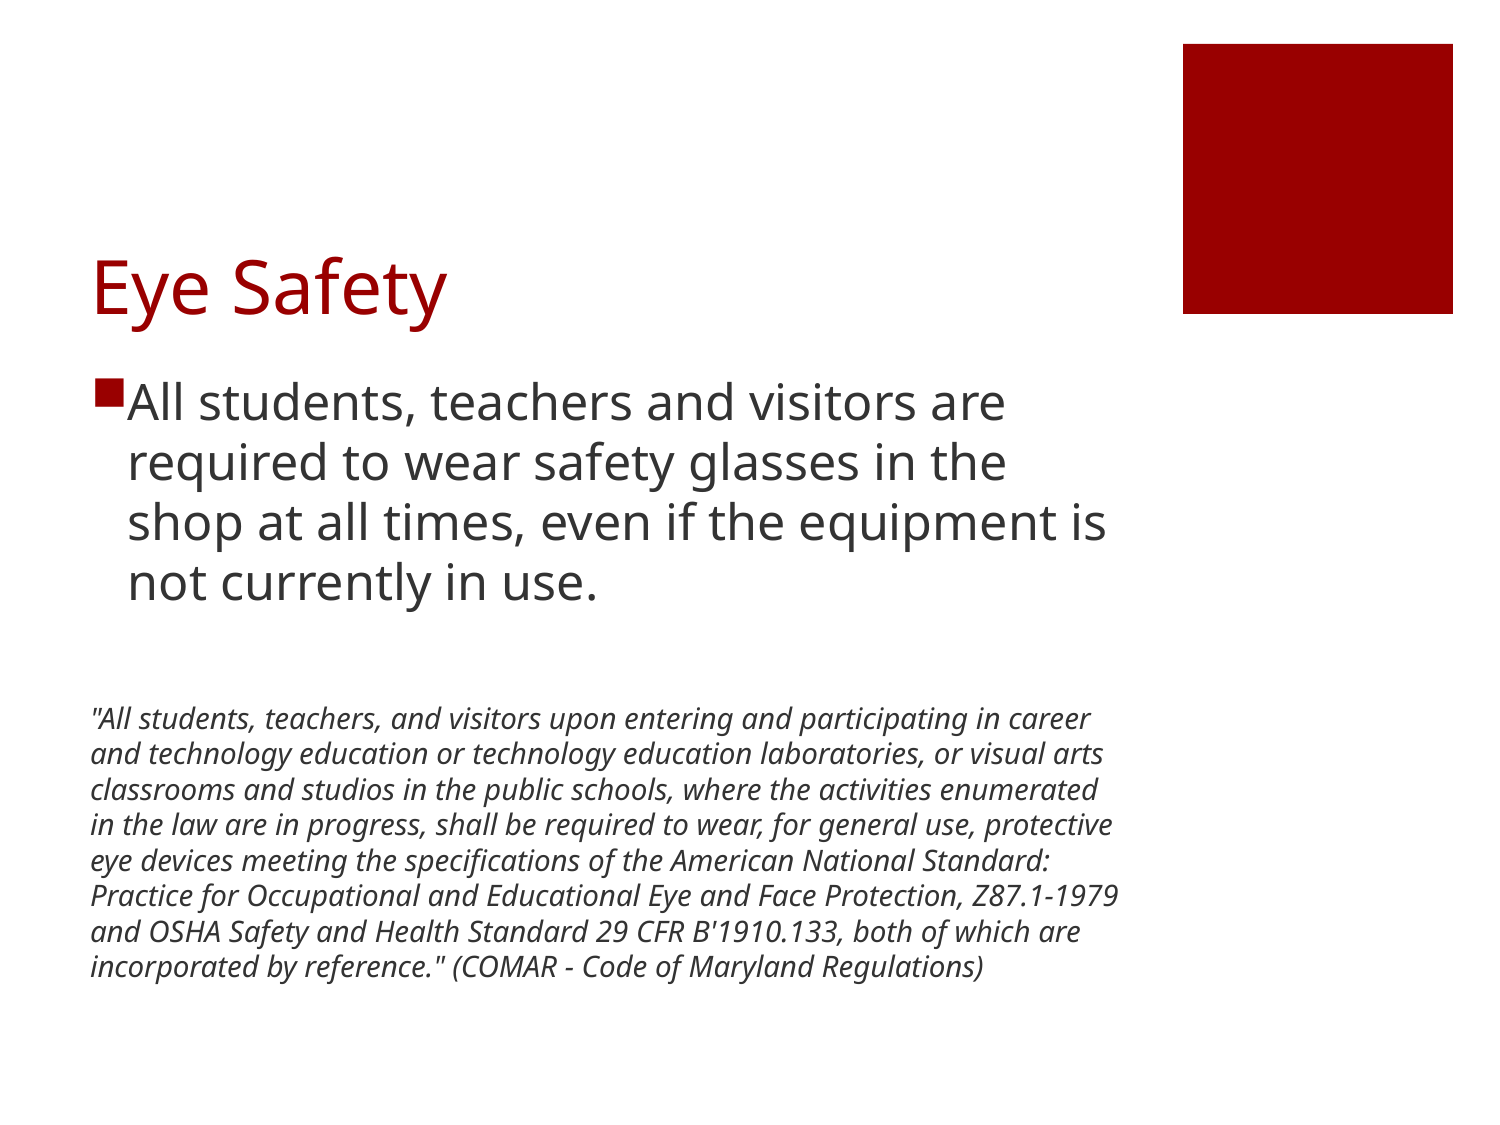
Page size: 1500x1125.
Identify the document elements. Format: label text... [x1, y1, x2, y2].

title Eye Safety [75, 149, 1143, 338]
list All students, teachers and visitors are required to wear safety glasses in the shop at all times, even if the equipment is not currently in use. "All students, teachers, and visitors upon entering and participating in career and technology education or technology education laboratories, or visual arts classrooms and studios in the public schools, where the activities enumerated in the law are in progress, shall be required to wear, for general use, protective eye devices meeting the specifications of the American National Standard: Practice for Occupational and Educational Eye and Face Protection, Z87.1-1979 and OSHA Safety and Health Standard 29 CFR B'1910.133, both of which are incorporated by reference." (COMAR - Code of Maryland Regulations) [75, 362, 1143, 1005]
